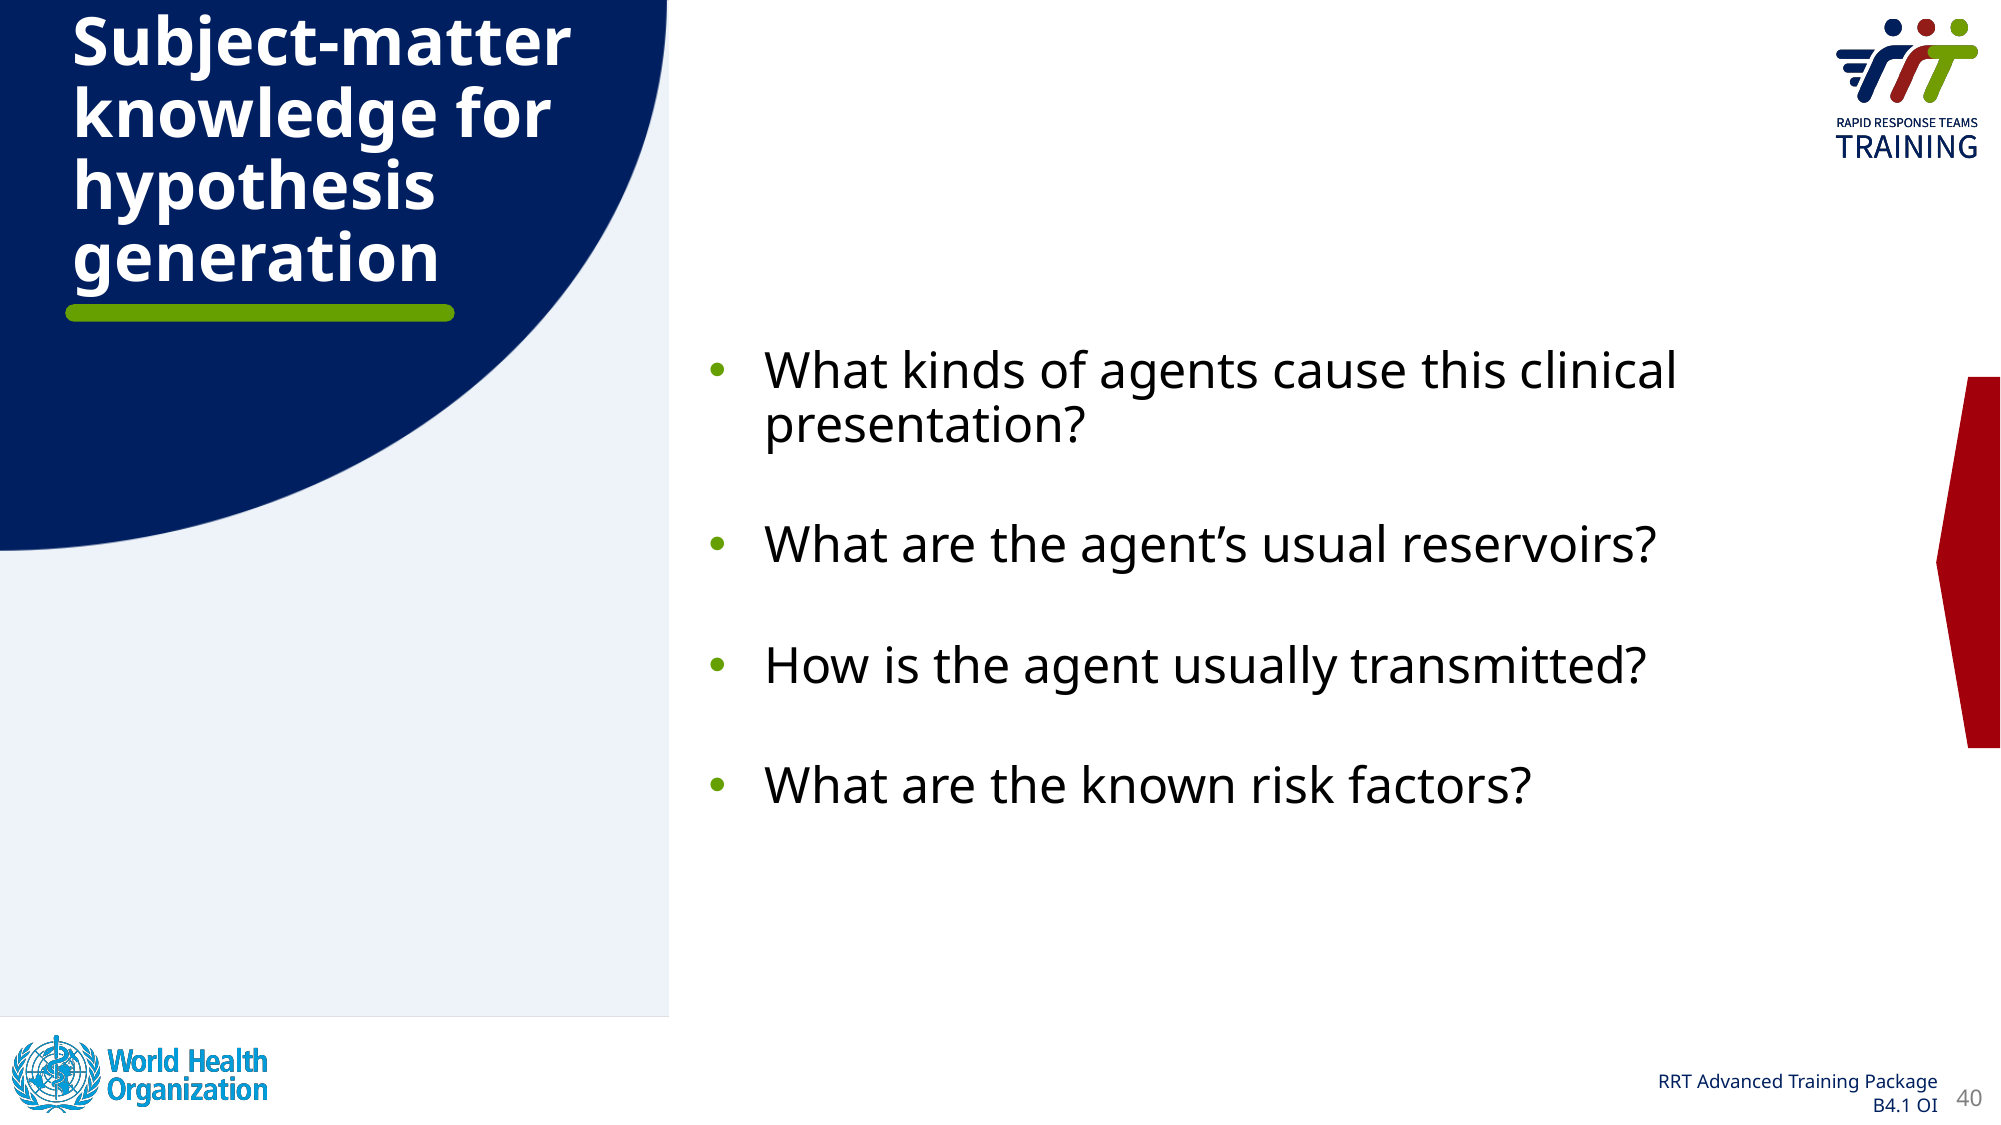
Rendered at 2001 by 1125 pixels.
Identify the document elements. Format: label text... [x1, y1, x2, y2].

picture [59, 1035, 267, 1113]
picture [46, 1056, 54, 1062]
text_box [65, 304, 455, 322]
picture [50, 1108, 62, 1113]
picture [24, 1054, 36, 1087]
picture [1835, 19, 1978, 167]
picture [0, 0, 669, 1018]
picture [34, 1054, 43, 1078]
picture [36, 1088, 78, 1105]
picture [40, 1062, 47, 1070]
picture [22, 1062, 26, 1077]
picture [12, 1035, 54, 1068]
list What kinds of agents cause this clinical presentation? What are the agent’s usual reservoirs? How is the agent usually transmitted? What are the known risk factors? [700, 337, 1937, 788]
picture [30, 1083, 37, 1091]
picture [12, 1083, 48, 1113]
title Subject-matter knowledge for hypothesis generation [64, 0, 602, 305]
picture [71, 1053, 90, 1091]
